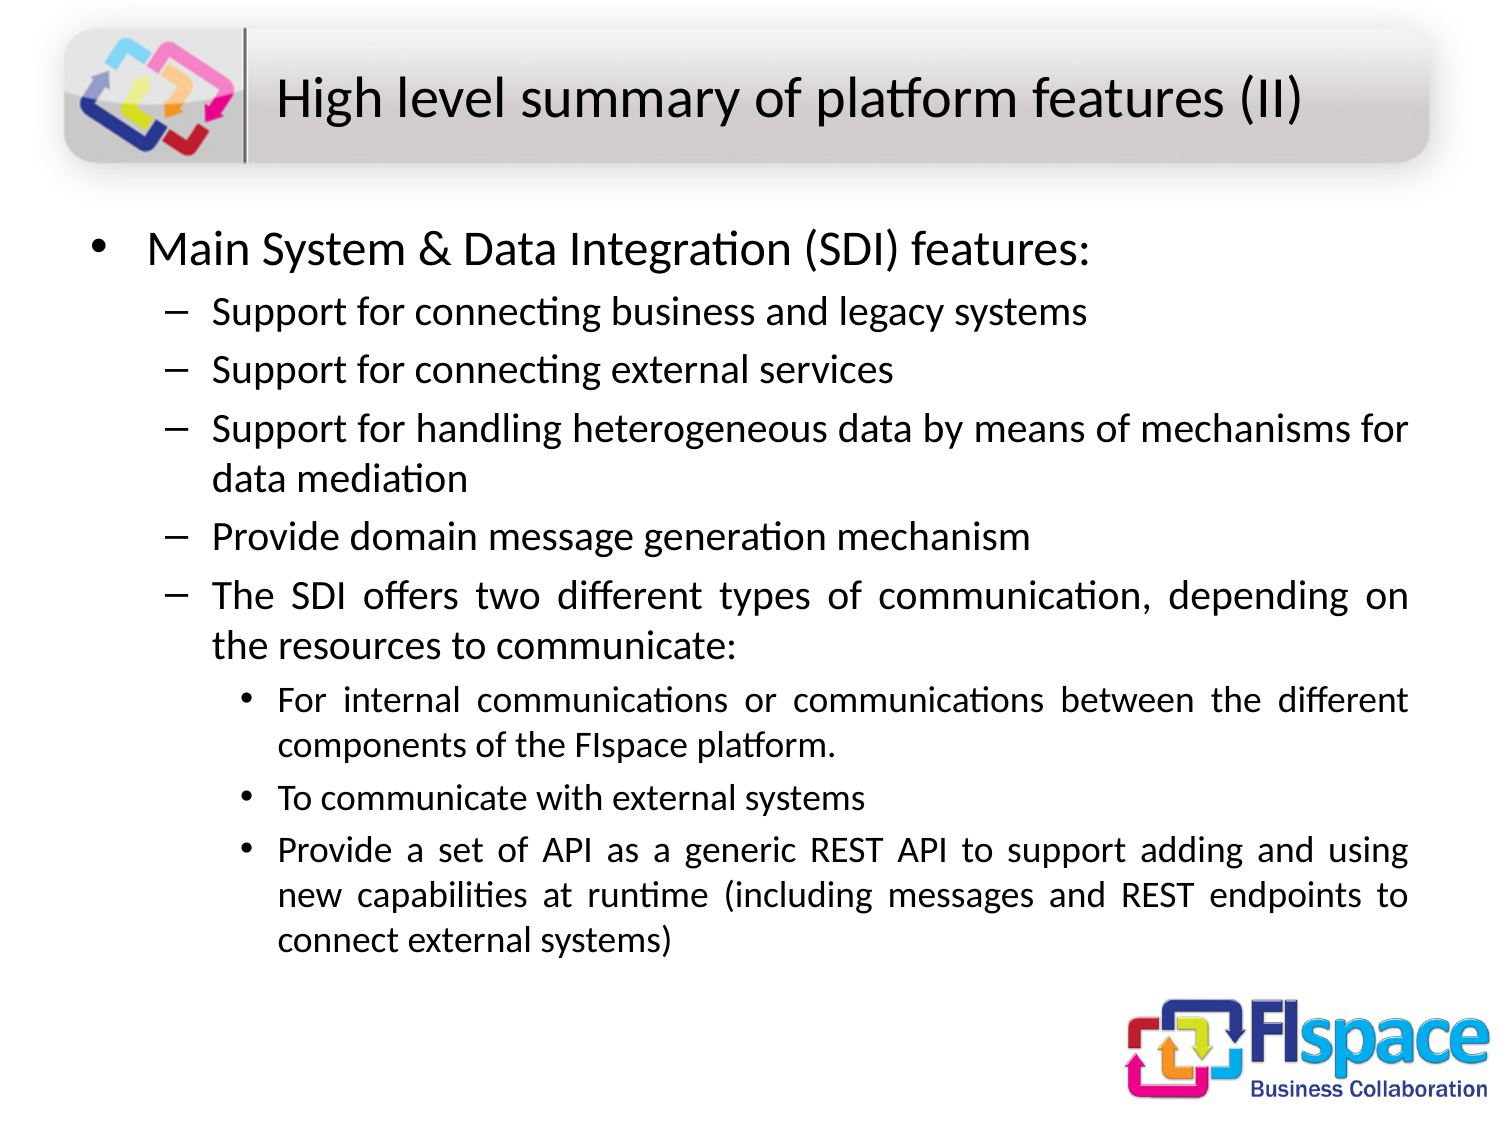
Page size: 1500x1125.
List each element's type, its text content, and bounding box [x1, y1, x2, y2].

picture [1118, 993, 1496, 1101]
title High level summary of platform features (II) [261, 39, 1401, 149]
picture [0, 0, 1500, 253]
list Main System & Data Integration (SDI) features: Support for connecting business and legacy systems Support for connecting external services Support for handling heterogeneous data by means of mechanisms for data mediation Provide domain message generation mechanism The SDI offers two different types of communication, depending on the resources to communicate: For internal communications or communications between the different components of the FIspace platform. To communicate with external systems Provide a set of API as a generic REST API to support adding and using new capabilities at runtime (including messages and REST endpoints to connect external systems) [75, 208, 1425, 988]
